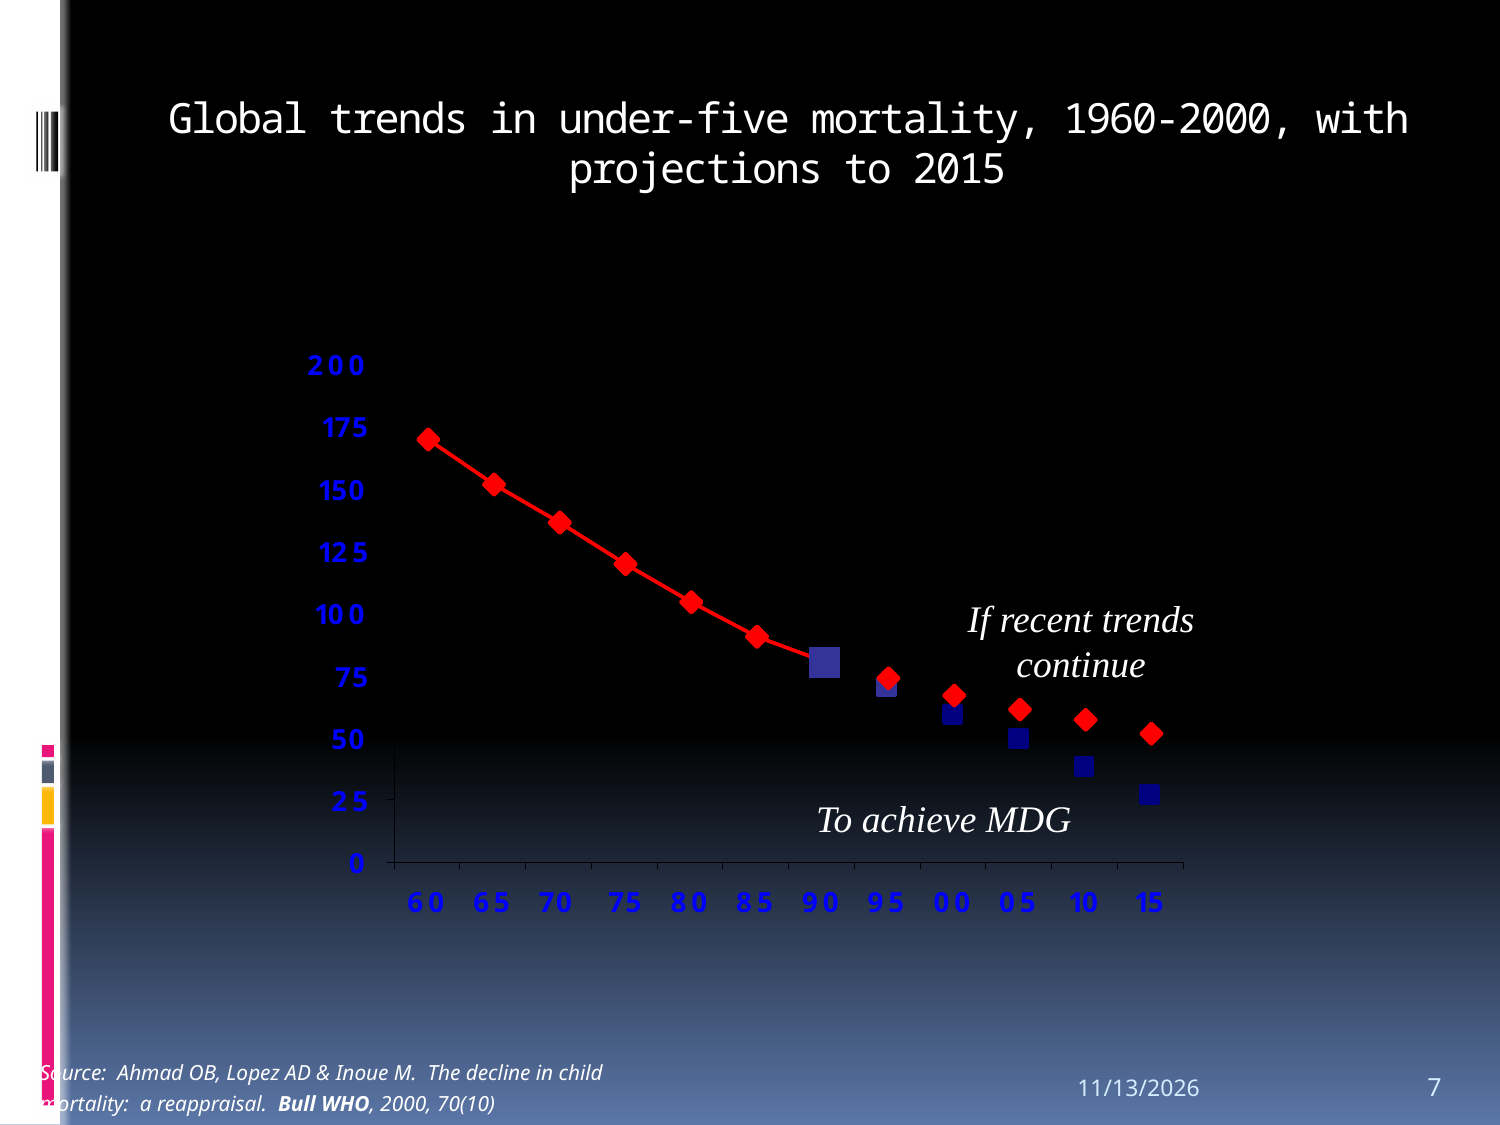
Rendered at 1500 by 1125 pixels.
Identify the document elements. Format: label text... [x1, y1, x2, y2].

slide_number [1062, 1052, 1412, 1113]
text_box Source: Ahmad OB, Lopez AD & Inoue M. The decline in child mortality: a reappraisal. Bull WHO, 2000, 70(10) [24, 1052, 638, 1125]
title Global trends in under-five mortality, 1960-2000, with projections to 2015 [150, 83, 1425, 234]
slide_number 7 [1412, 1052, 1488, 1113]
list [199, 224, 1263, 946]
